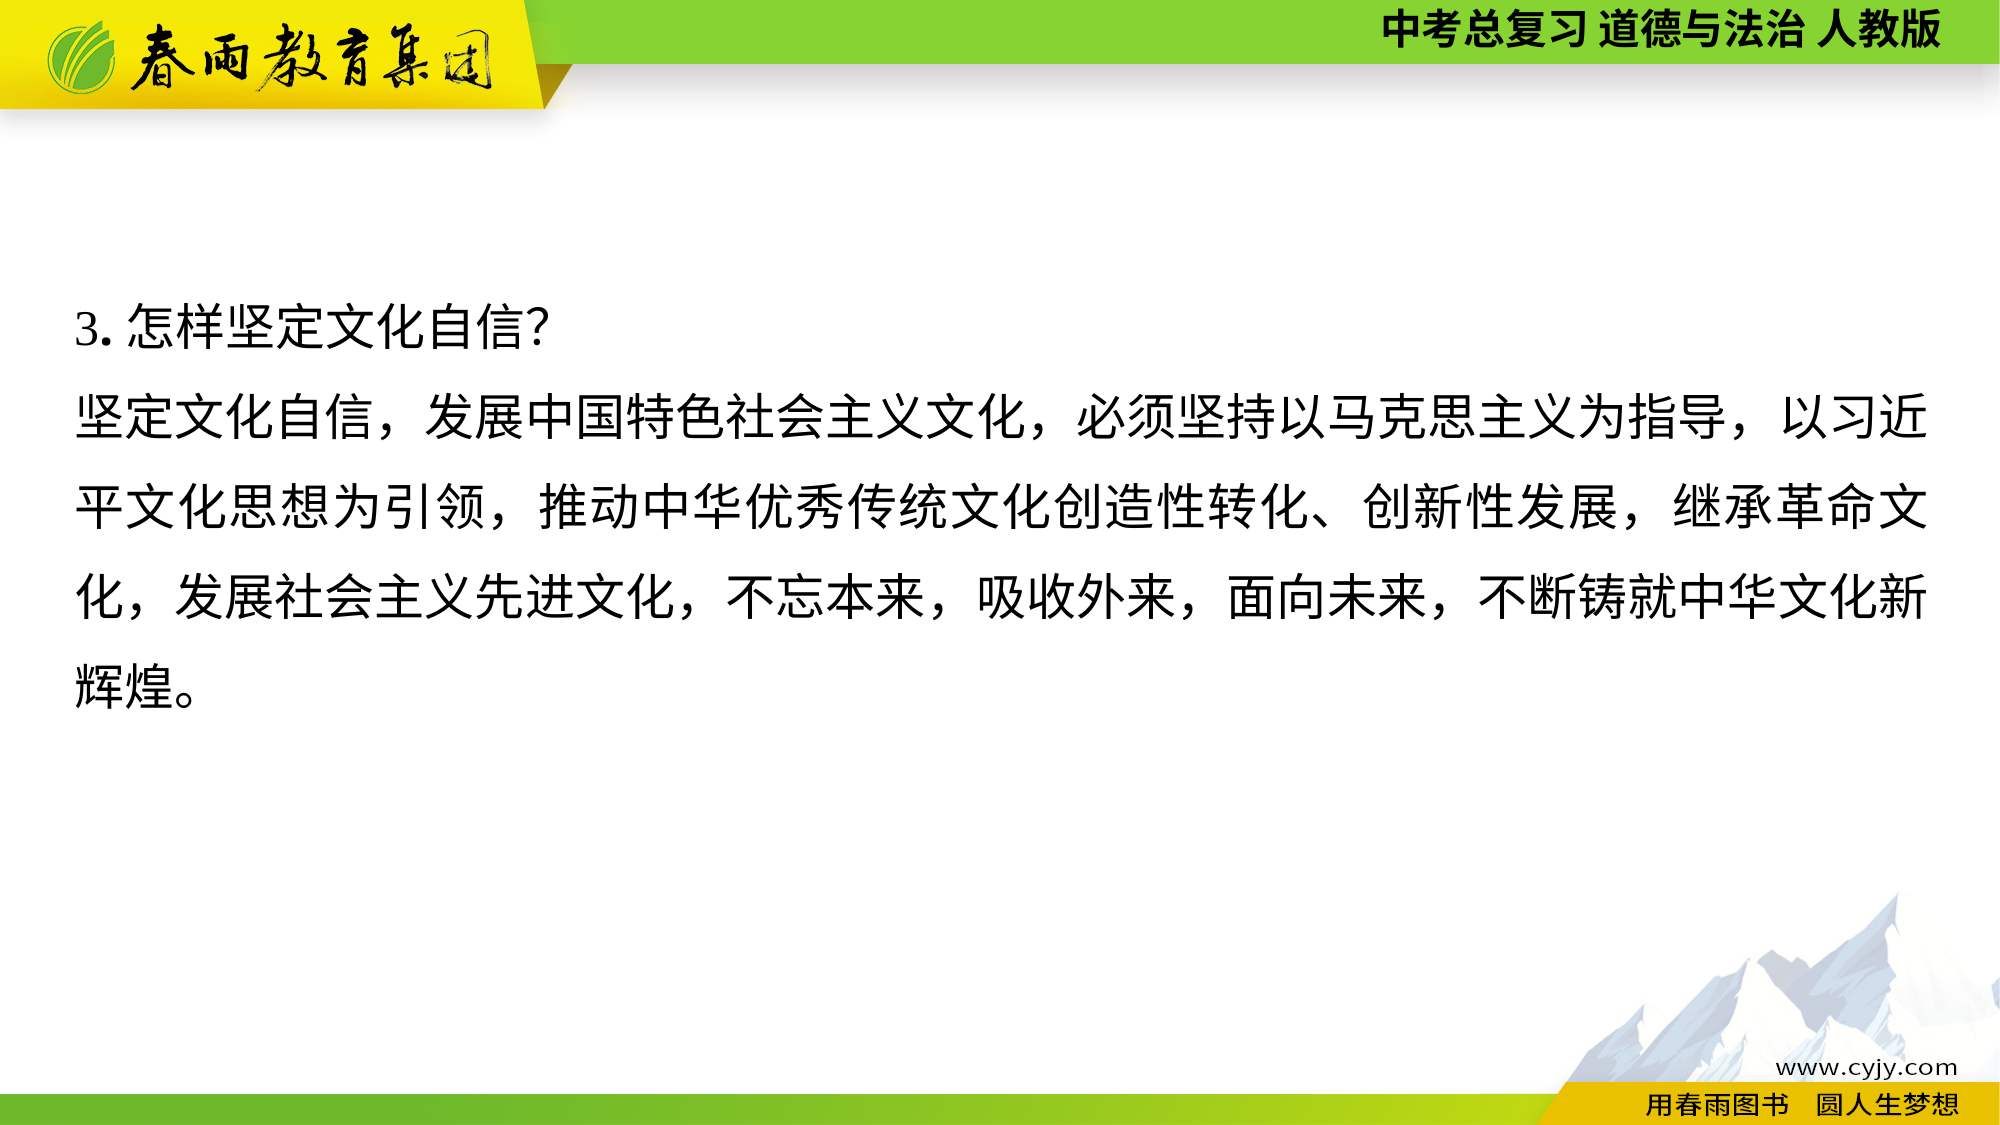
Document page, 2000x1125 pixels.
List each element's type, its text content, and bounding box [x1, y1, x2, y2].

list 3.怎样坚定文化自信？ 坚定文化自信，发展中国特色社会主义文化，必须坚持以马克思主义为指导，以习近平文化思想为引领，推动中华优秀传统文化创造性转化、创新性发展，继承革命文化，发展社会主义先进文化，不忘本来，吸收外来，面向未来，不断铸就中华文化新辉煌。 [59, 258, 1944, 716]
picture [0, 0, 2000, 1125]
